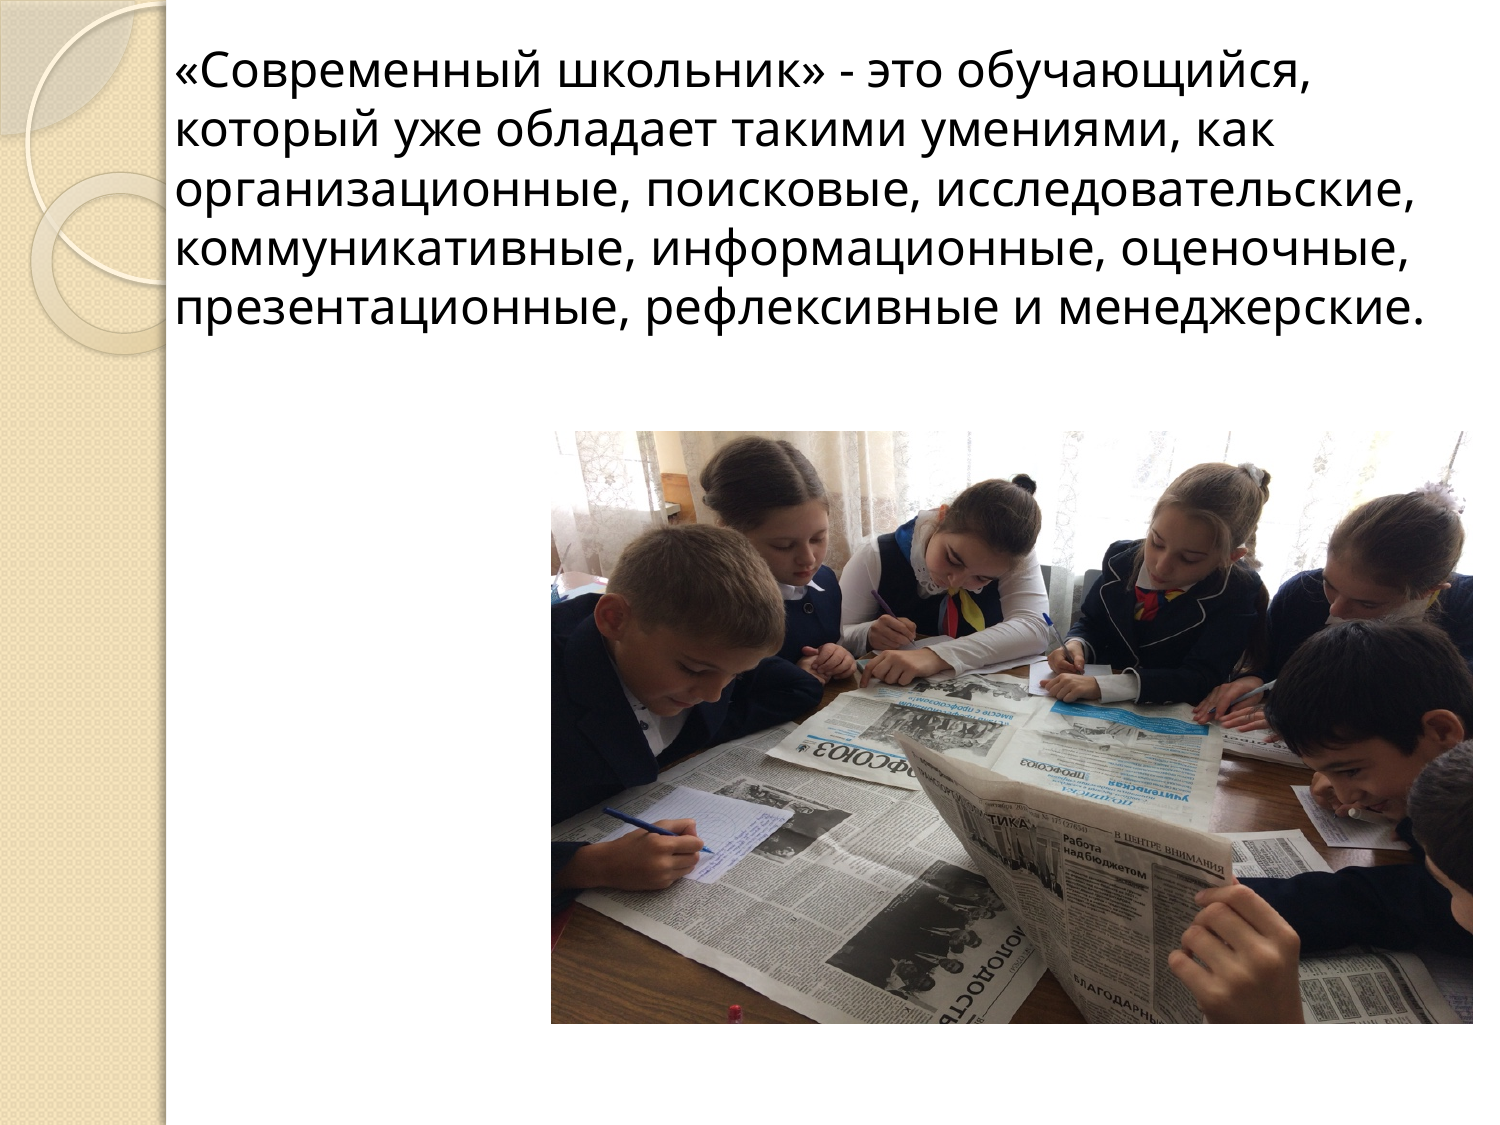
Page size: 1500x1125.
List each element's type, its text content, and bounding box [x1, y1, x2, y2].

picture [551, 431, 1473, 1024]
list «Современный школьник» - это обучающийся, который уже обладает такими умениями, как организационные, поисковые, исследовательские, коммуникативные, информационные, оценочные, презентационные, рефлексивные и менеджерские. [147, 30, 1471, 445]
